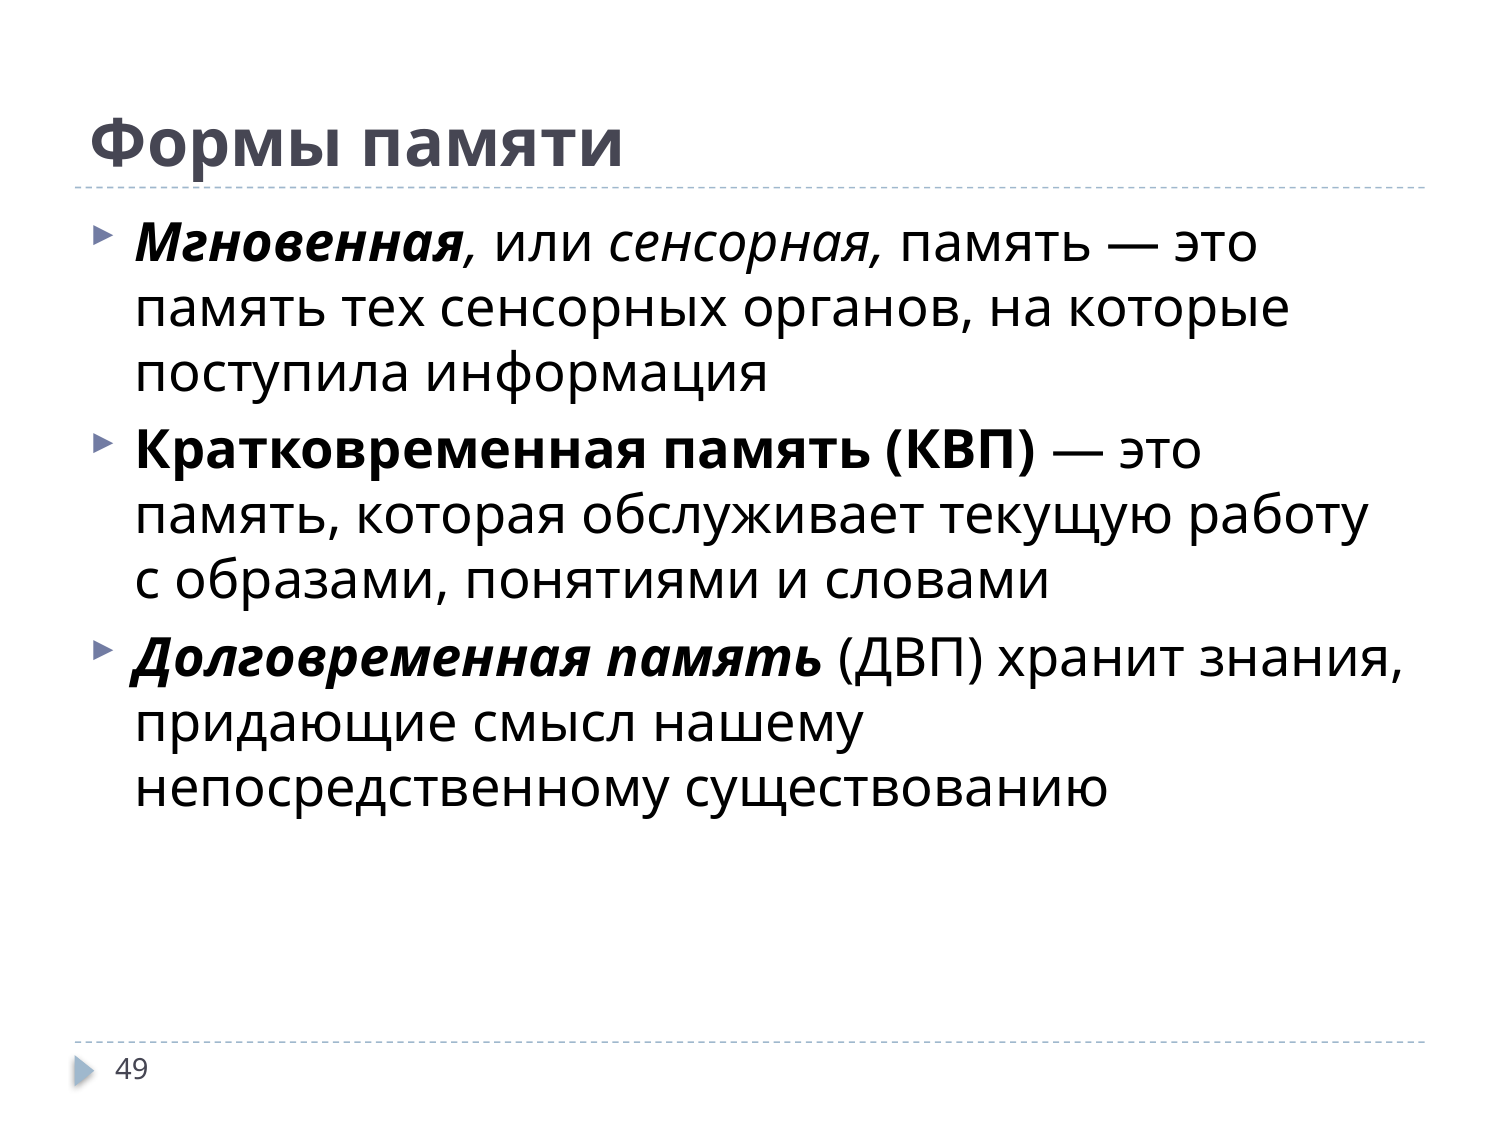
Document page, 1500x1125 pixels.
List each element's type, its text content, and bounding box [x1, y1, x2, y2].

slide_number 49 [100, 1042, 426, 1103]
list Мгновенная, или сенсорная, память — это память тех сенсорных органов, на которые поступила информация Кратковременная память (КВП) — это память, которая обслуживает текущую работу с образами, понятиями и словами Долговременная память (ДВП) хранит знания, придающие смысл нашему непосредственному существованию [75, 200, 1425, 1010]
title Формы памяти [75, 24, 1425, 188]
